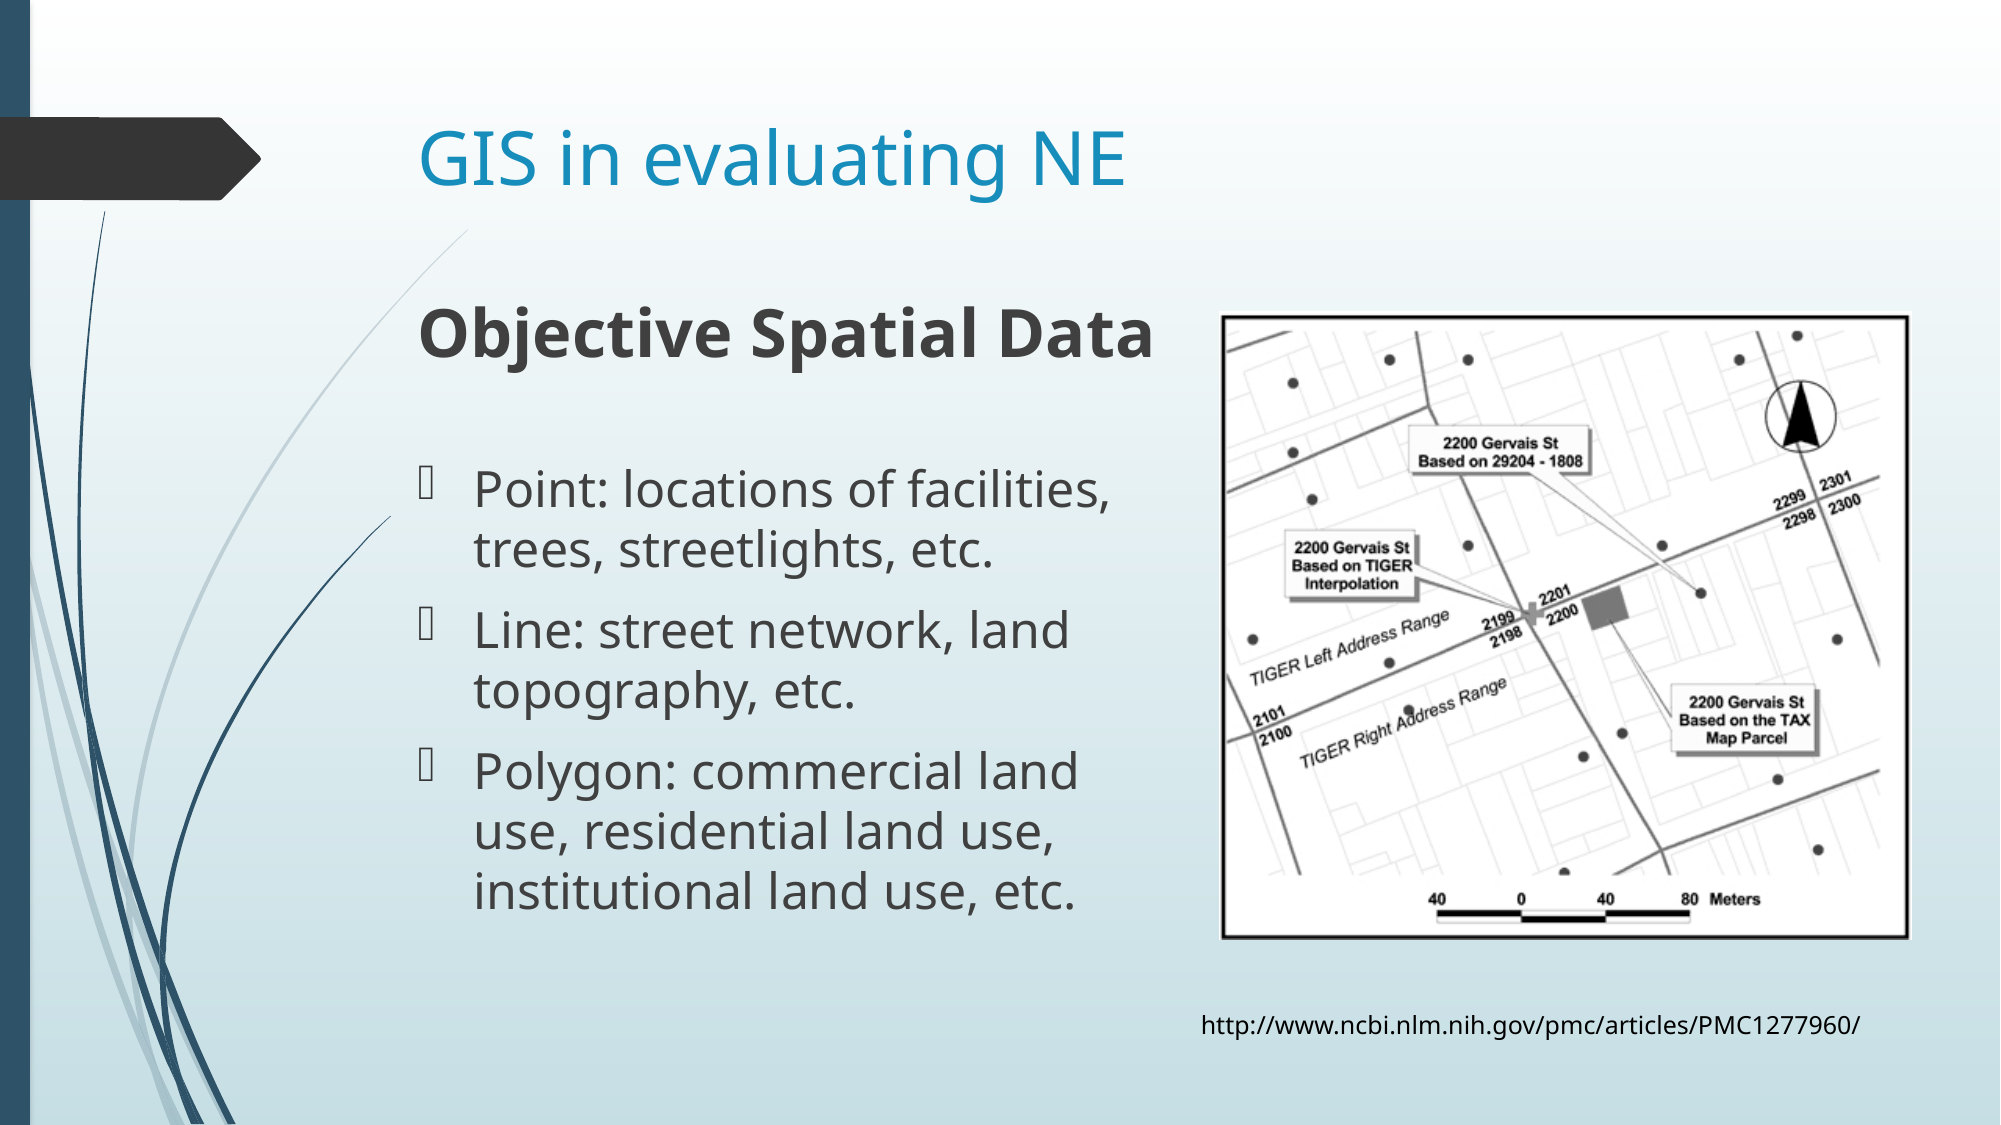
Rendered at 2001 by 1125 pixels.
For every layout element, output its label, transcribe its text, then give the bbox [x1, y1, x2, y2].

text_box http://www.ncbi.nlm.nih.gov/pmc/articles/PMC1277960/ [1186, 1002, 1933, 1047]
title GIS in evaluating NE [402, 102, 1865, 313]
picture [1218, 311, 1912, 941]
list Objective Spatial Data Point: locations of facilities, trees, streetlights, etc. Line: street network, land topography, etc. Polygon: commercial land use, residential land use, institutional land use, etc. [402, 283, 1186, 969]
